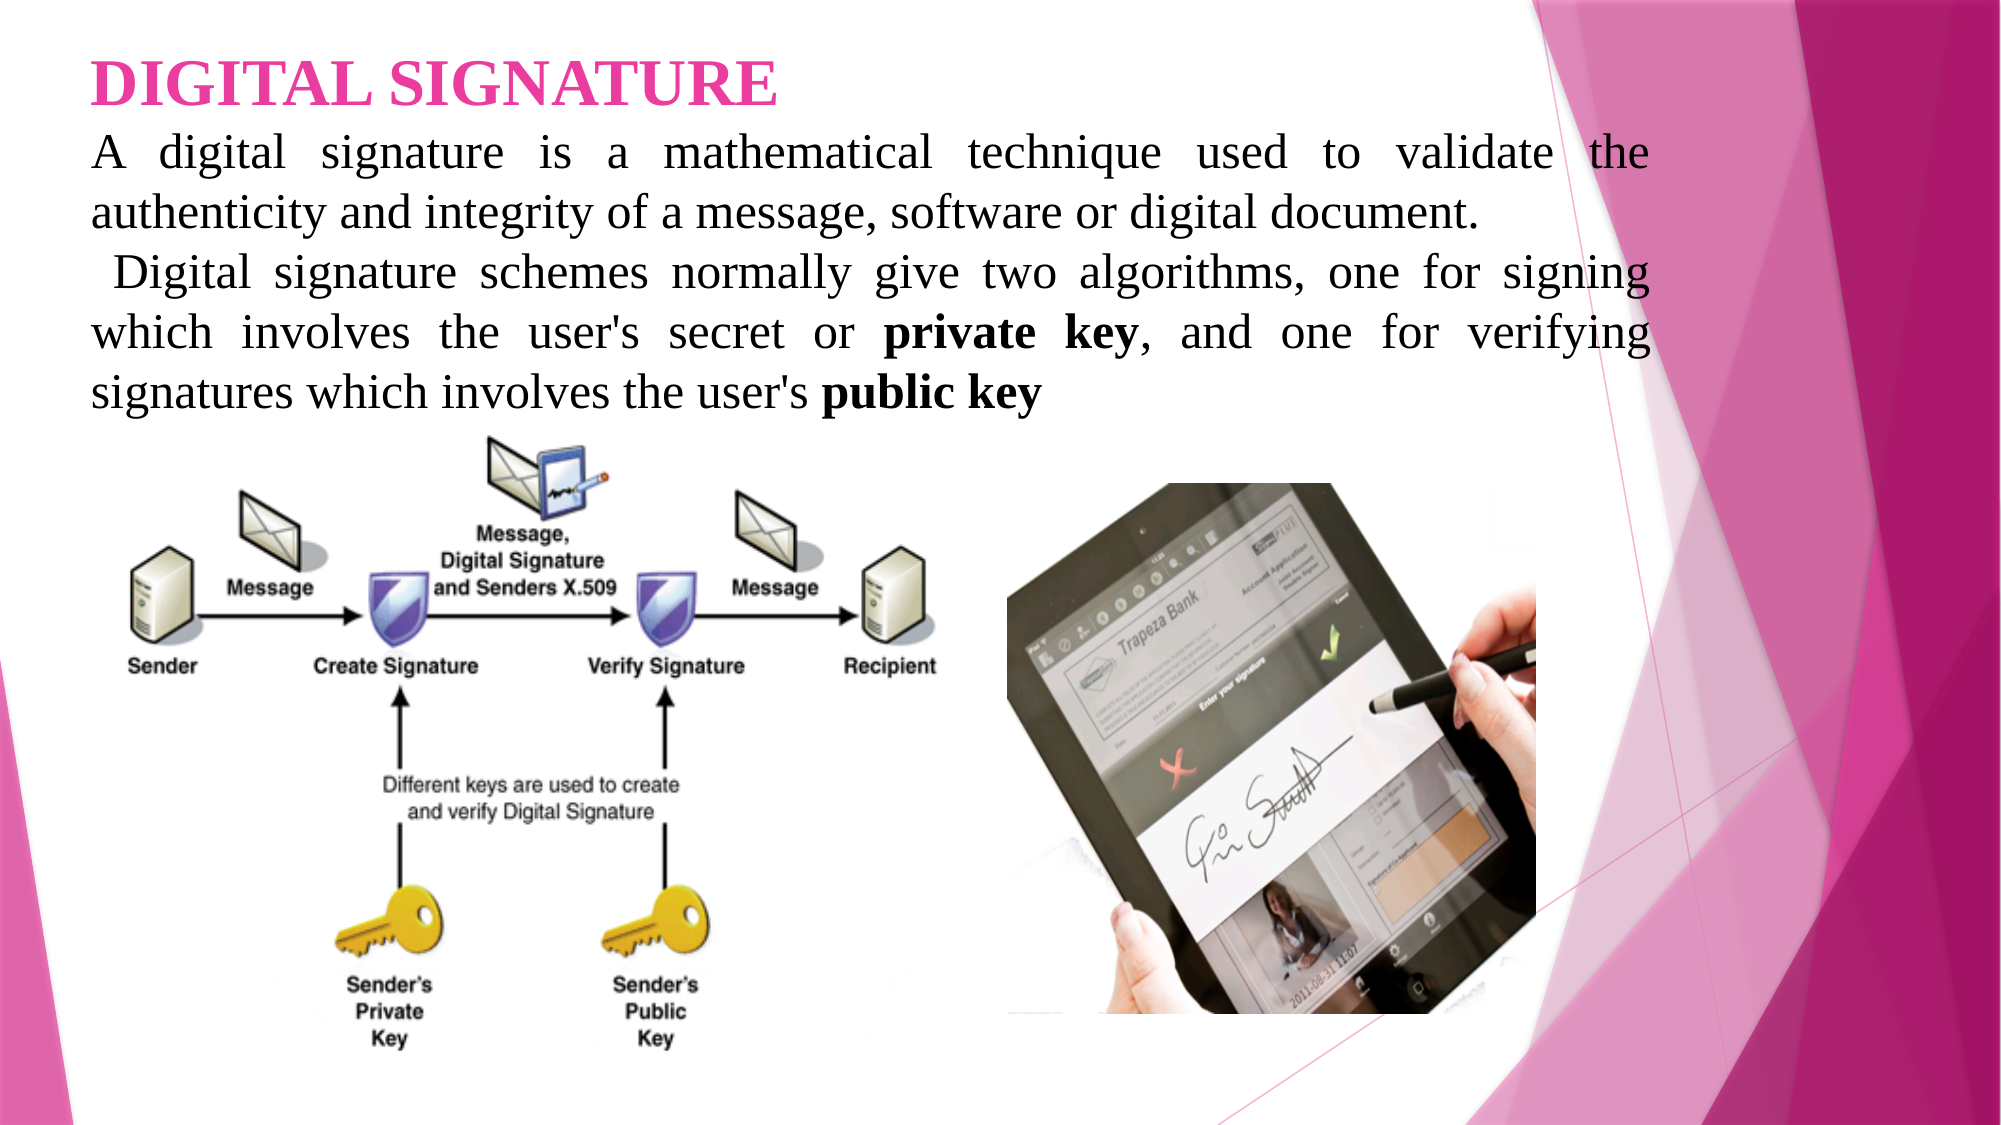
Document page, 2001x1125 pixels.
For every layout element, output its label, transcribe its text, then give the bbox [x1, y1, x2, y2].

text_box DIGITAL SIGNATURE A digital signature is a mathematical technique used to validate the authenticity and integrity of a message, software or digital document. Digital signature schemes normally give two algorithms, one for signing which involves the user's secret or private key, and one for verifying signatures which involves the user's public key [76, 31, 1666, 427]
picture [111, 429, 962, 1057]
picture [1007, 483, 1537, 1015]
